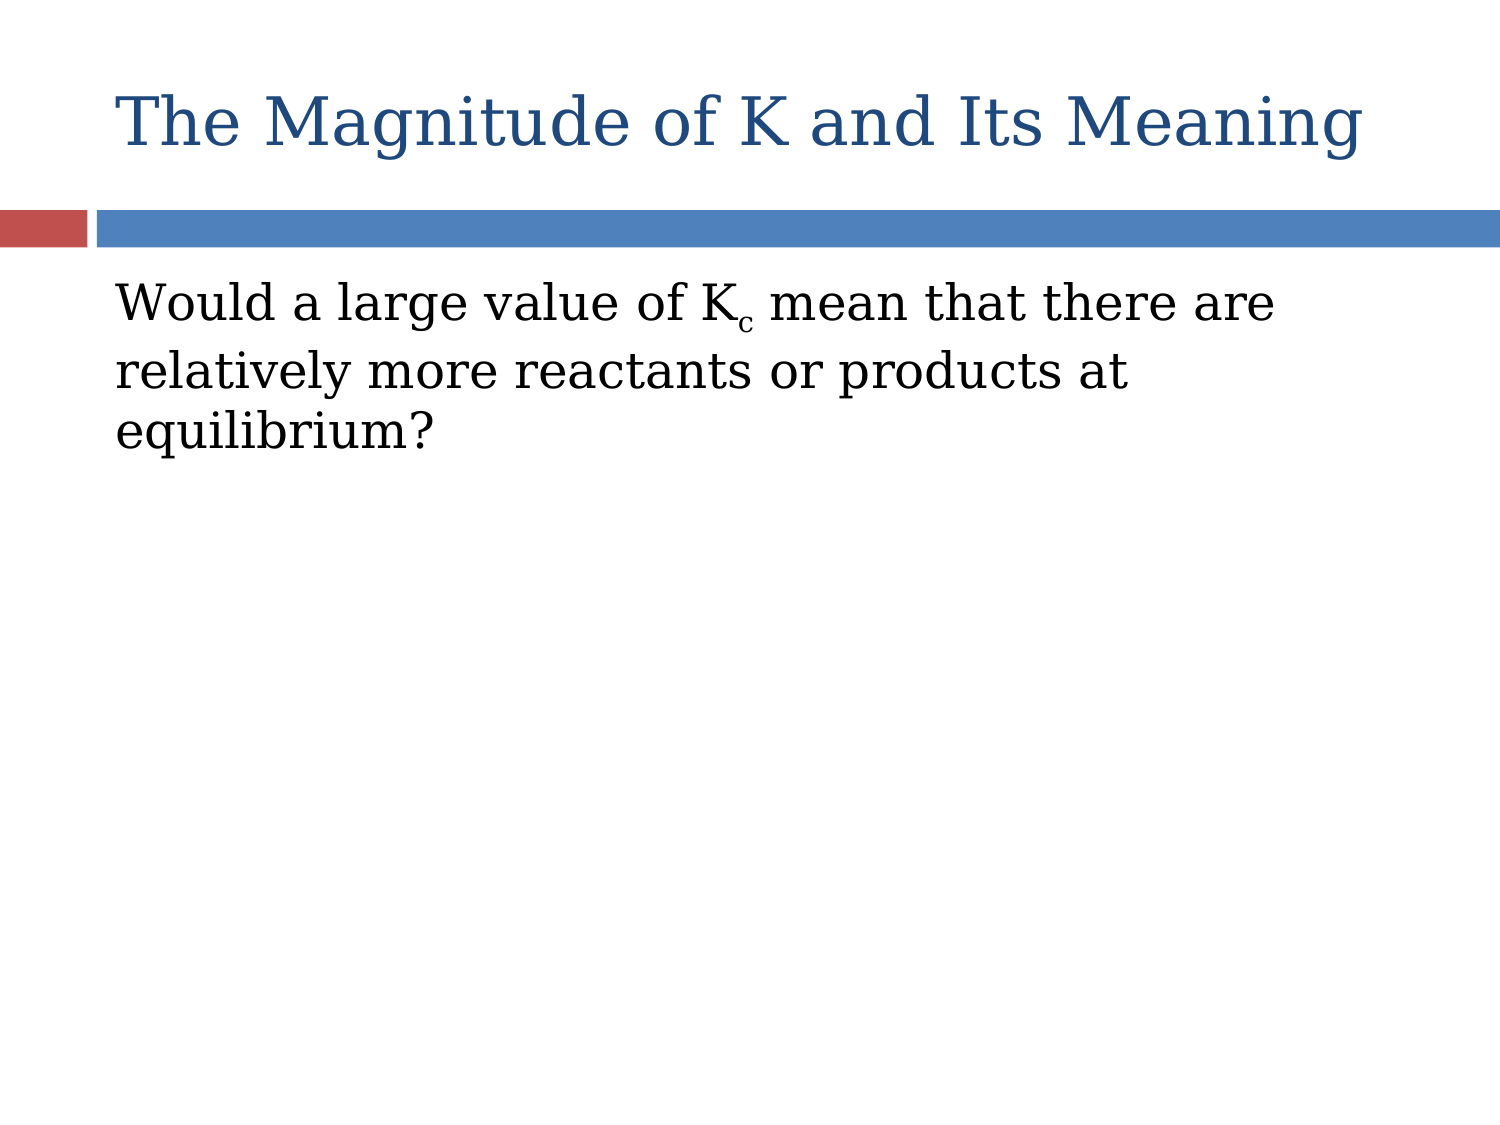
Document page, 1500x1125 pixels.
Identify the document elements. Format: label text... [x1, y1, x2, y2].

list Would a large value of Kc mean that there are relatively more reactants or products at equilibrium? [100, 262, 1438, 1000]
title The Magnitude of K and Its Meaning [100, 37, 1438, 200]
